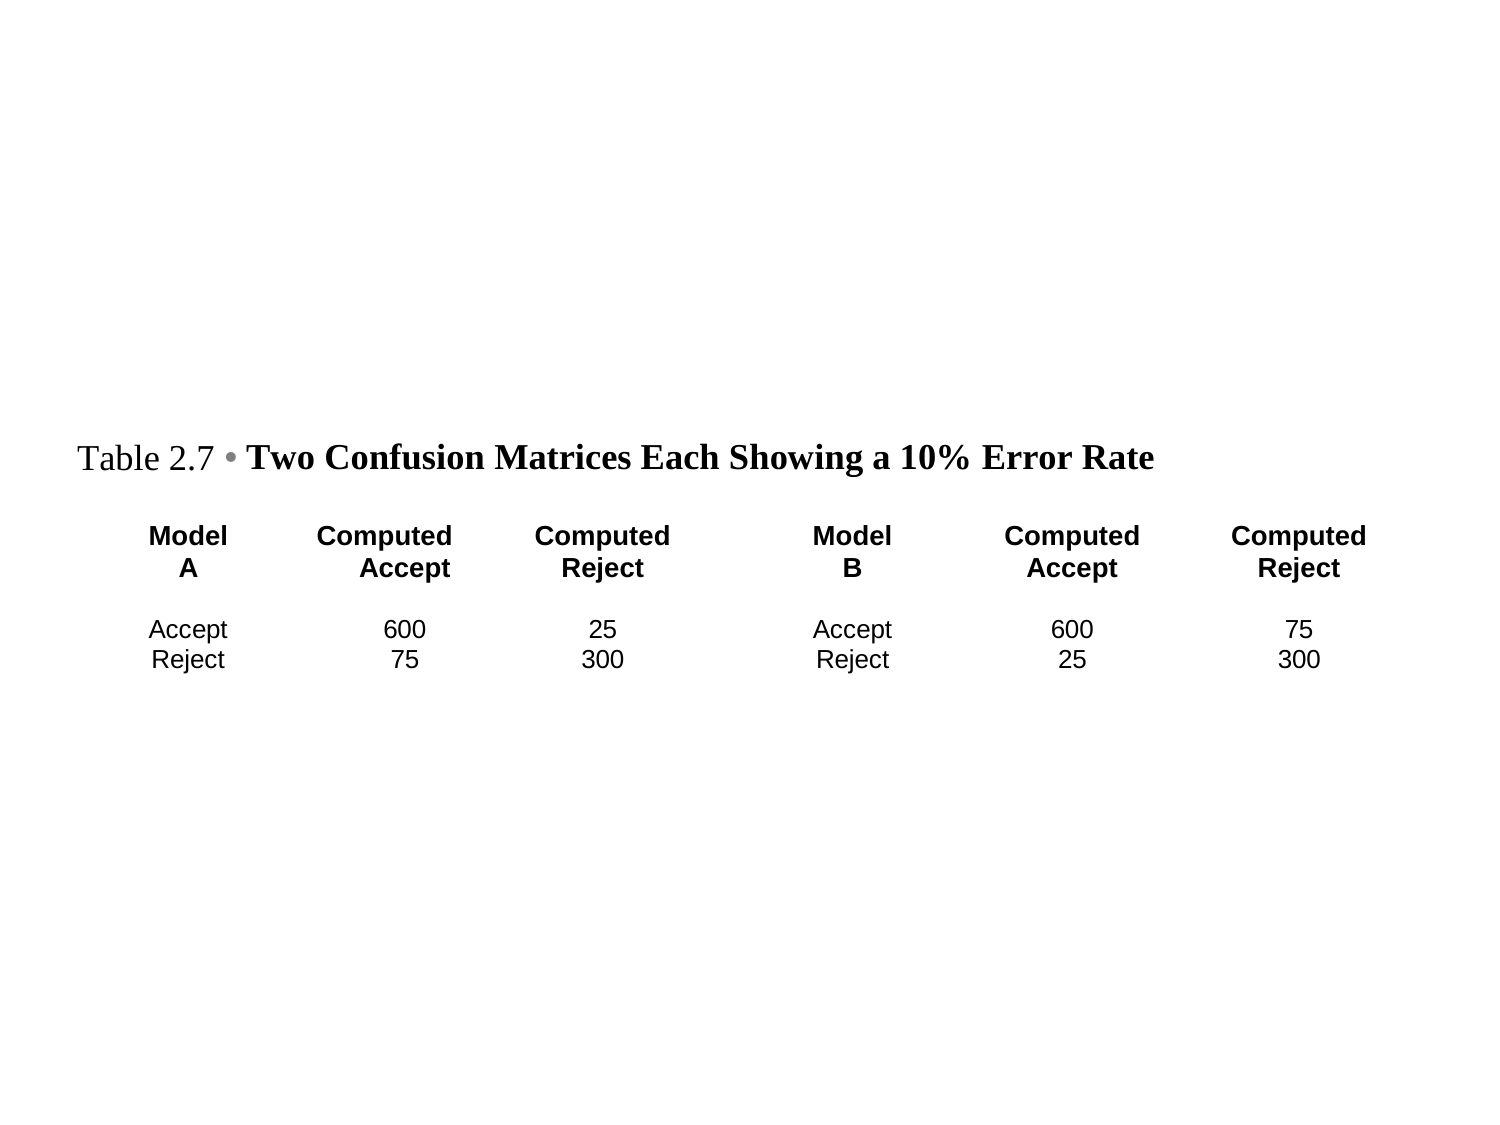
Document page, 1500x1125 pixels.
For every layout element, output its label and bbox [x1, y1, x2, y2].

text_box [74, 437, 1425, 710]
